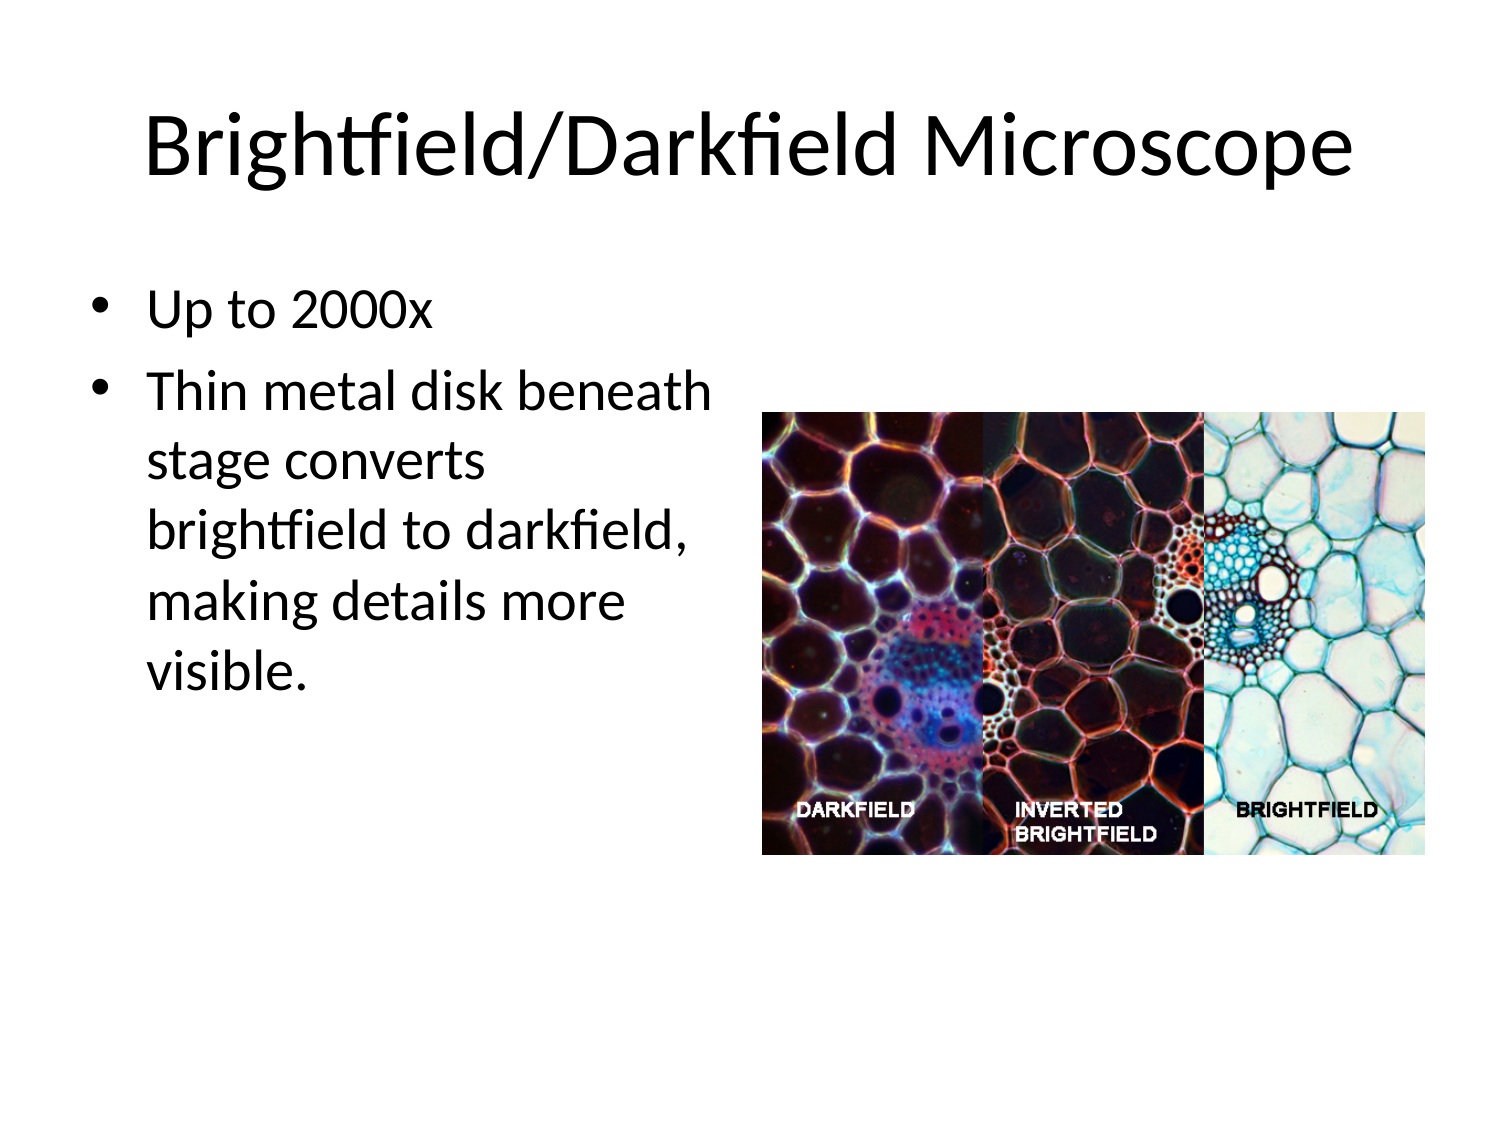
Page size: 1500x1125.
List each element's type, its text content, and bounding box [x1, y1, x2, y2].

title Brightfield/Darkfield Microscope [75, 45, 1425, 233]
list Up to 2000x Thin metal disk beneath stage converts brightfield to darkfield, making details more visible. [75, 262, 738, 1005]
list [762, 262, 1426, 1006]
